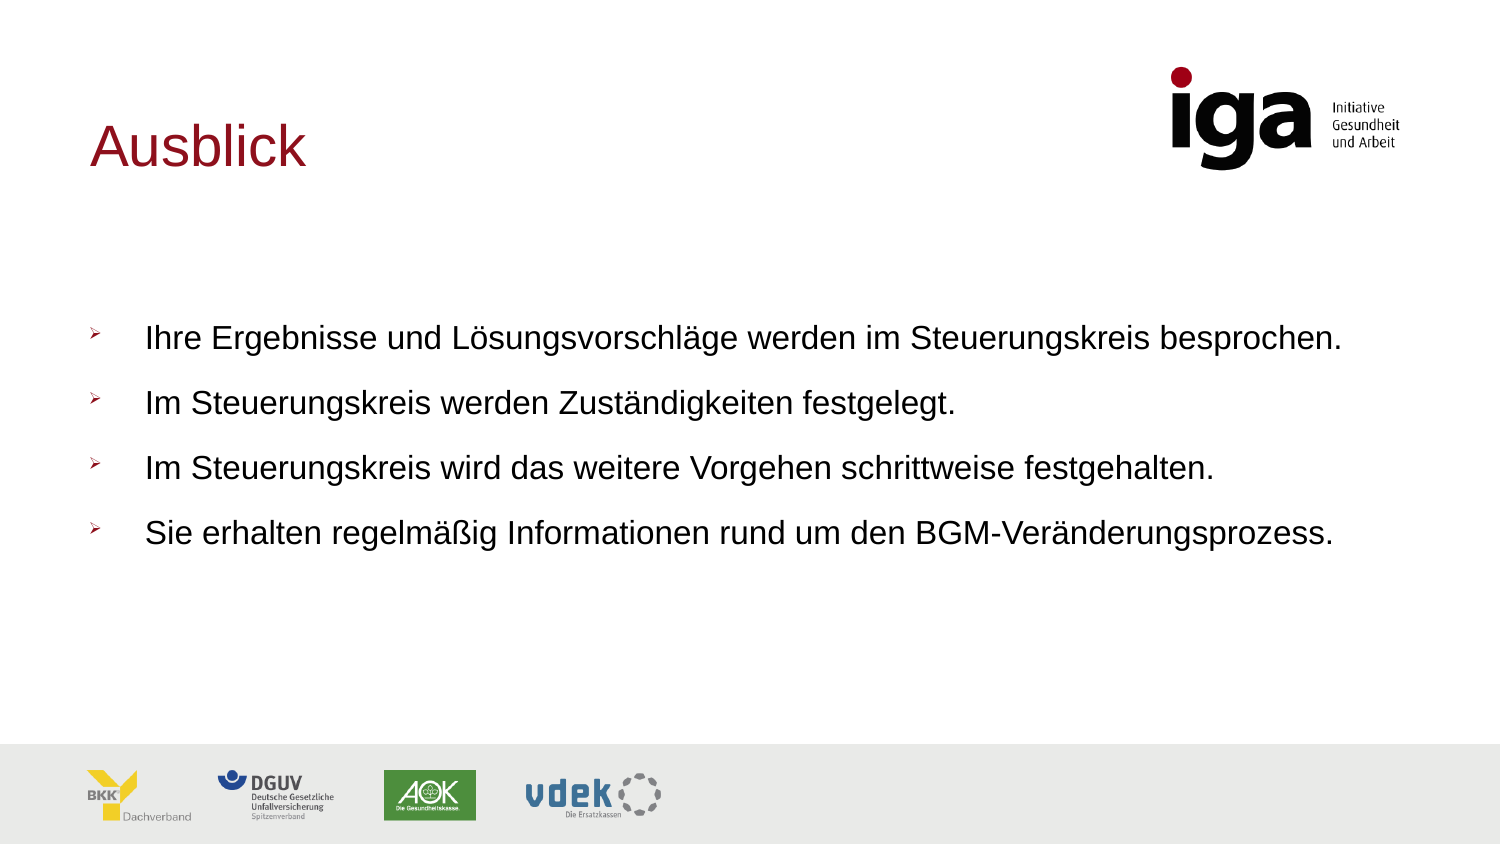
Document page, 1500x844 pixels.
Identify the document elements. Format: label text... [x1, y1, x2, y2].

title Ausblick [75, 100, 1078, 272]
list Ihre Ergebnisse und Lösungsvorschläge werden im Steuerungskreis besprochen. Im Steuerungskreis werden Zuständigkeiten festgelegt. Im Steuerungskreis wird das weitere Vorgehen schrittweise festgehalten. Sie erhalten regelmäßig Informationen rund um den BGM-Veränderungsprozess. [73, 308, 1424, 641]
